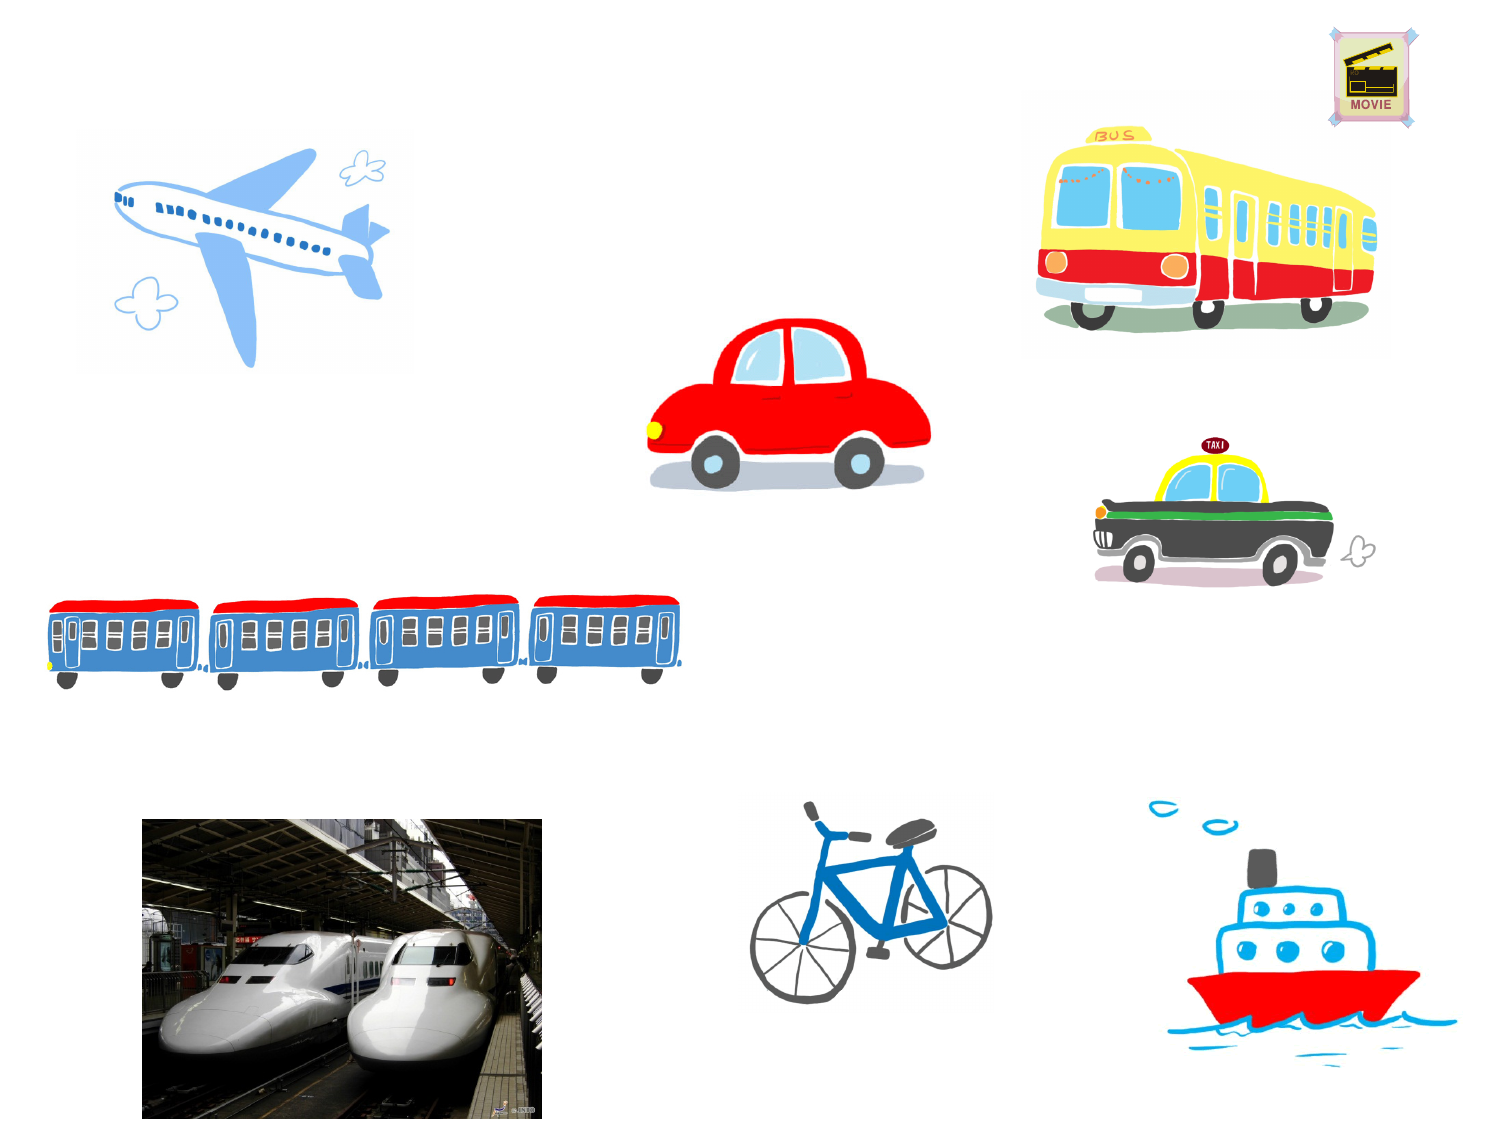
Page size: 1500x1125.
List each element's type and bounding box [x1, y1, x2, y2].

picture [1080, 408, 1386, 630]
picture [738, 792, 994, 1013]
picture [1147, 796, 1475, 1075]
picture [0, 251, 1017, 1119]
picture [1021, 26, 1420, 360]
picture [76, 129, 414, 374]
